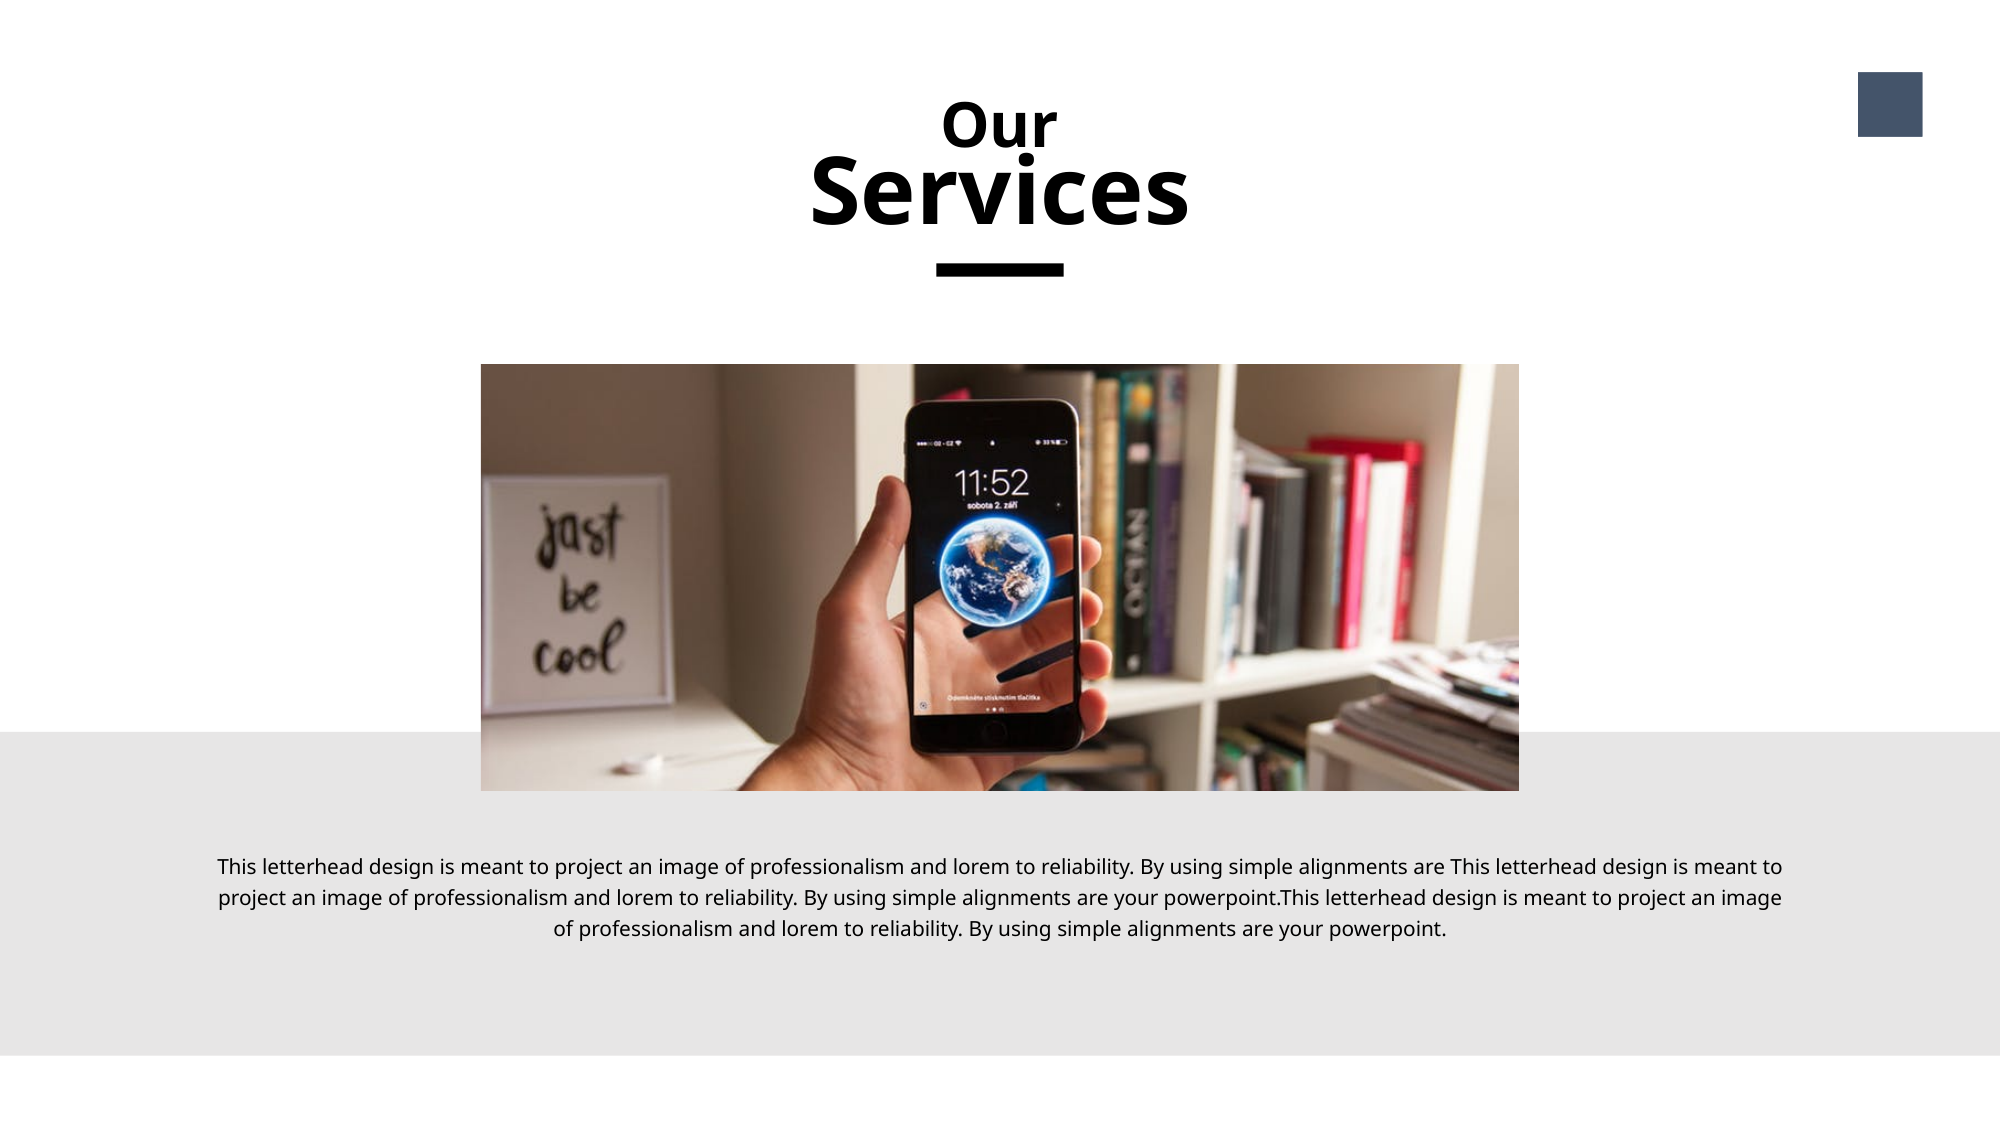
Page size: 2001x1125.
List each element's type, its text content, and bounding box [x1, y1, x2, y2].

text_box [935, 262, 1065, 278]
slide_number 10 [1854, 78, 1927, 130]
text_box This letterhead design is meant to project an image of professionalism and lorem to reliability. By using simple alignments are This letterhead design is meant to project an image of professionalism and lorem to reliability. By using simple alignments are your powerpoint.This letterhead design is meant to project an image of professionalism and lorem to reliability. By using simple alignments are your powerpoint. [211, 836, 1789, 951]
text_box [0, 731, 2000, 1057]
text_box Our Services [794, 69, 1206, 251]
picture [480, 364, 1519, 791]
text_box [1857, 71, 1924, 78]
text_box [1857, 130, 1924, 138]
